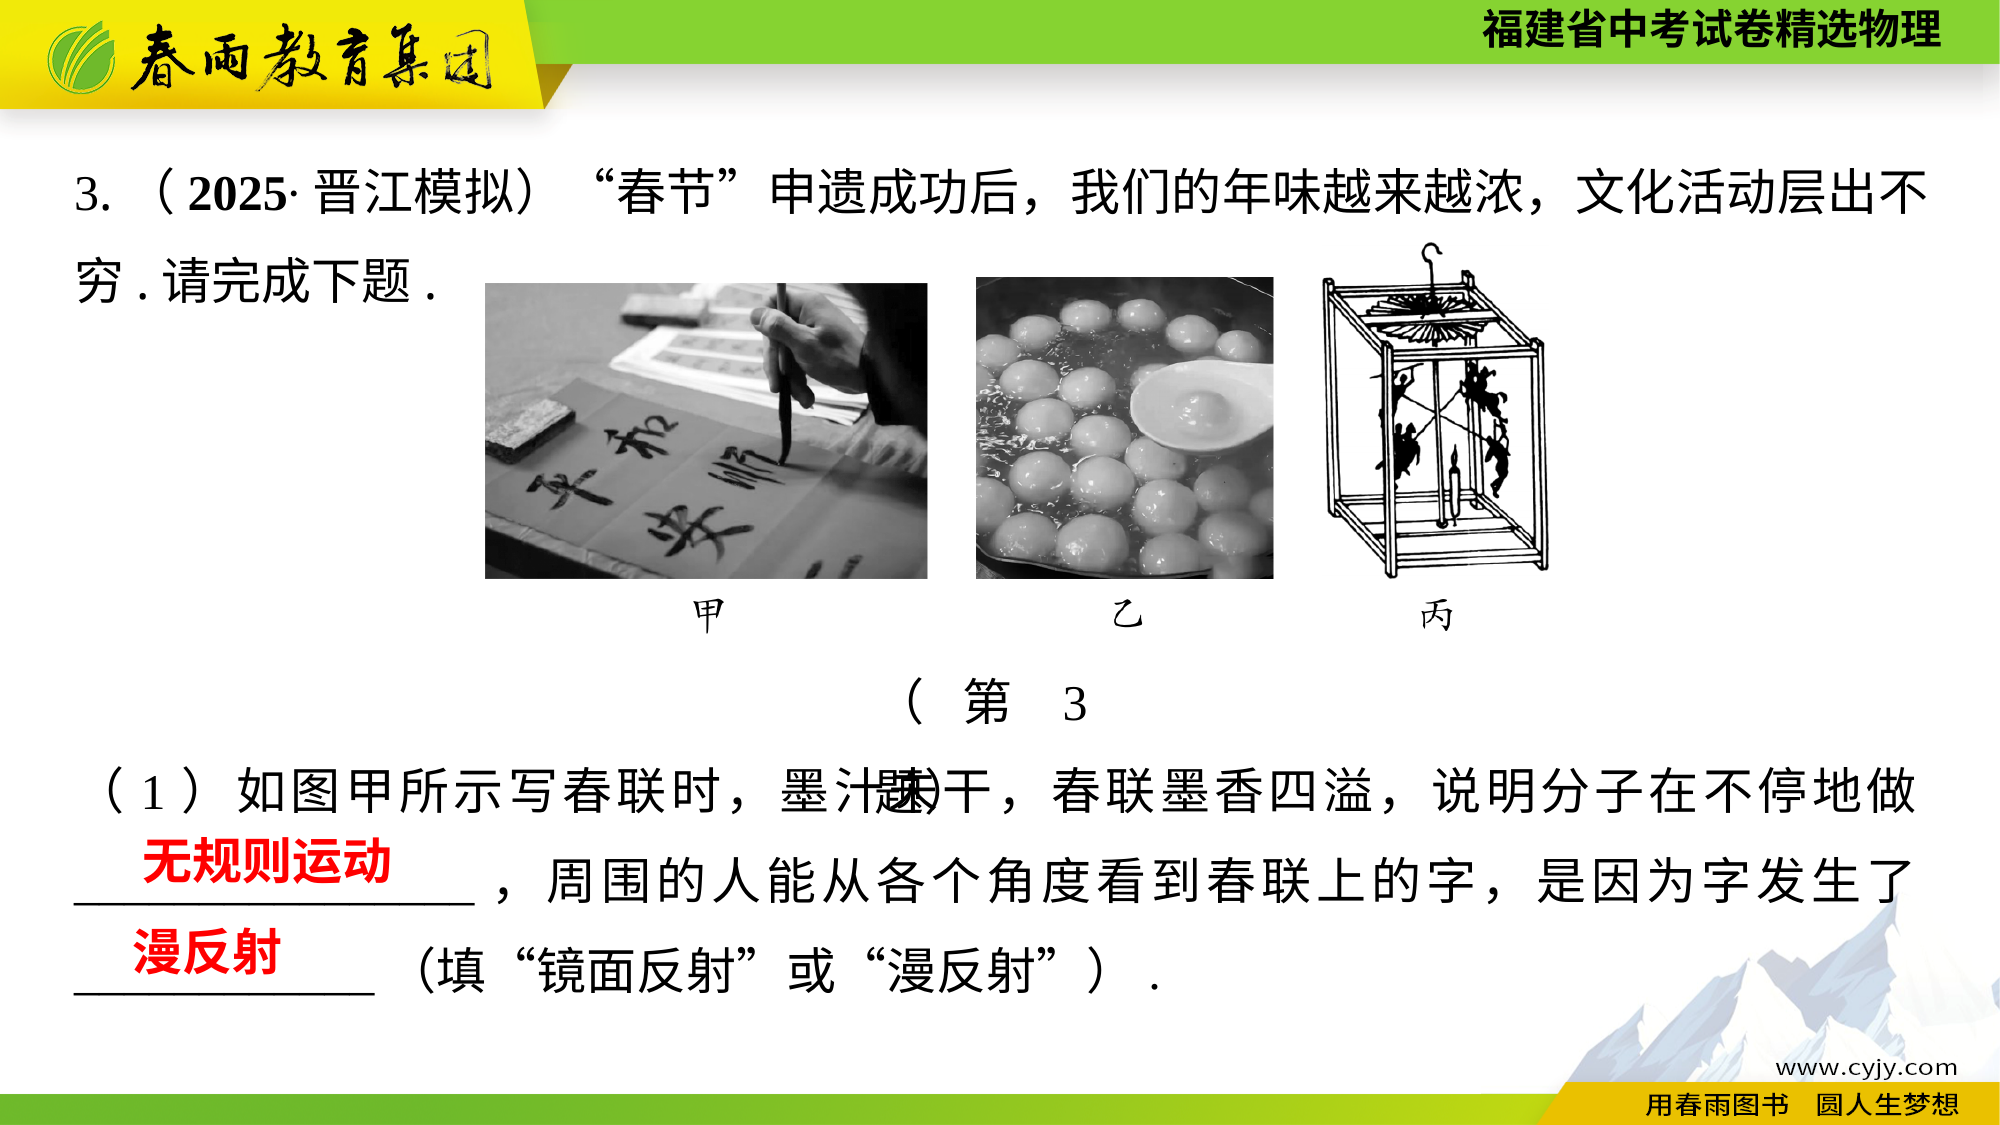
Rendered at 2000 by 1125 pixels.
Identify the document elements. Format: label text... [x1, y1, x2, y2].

text_box 无规则运动 [127, 822, 408, 897]
text_box （第3题） [859, 657, 1115, 739]
text_box 漫反射 [118, 913, 298, 989]
picture [0, 0, 2000, 1125]
list 3.（2025∙晋江模拟）“春节”申遗成功后，我们的年味越来越浓，文化活动层出不穷.请完成下题. （1）如图甲所示写春联时，墨汁未干，春联墨香四溢，说明分子在不停地做________________，周围的人能从各个角度看到春联上的字，是因为字发生了____________（填“镜面反射”或“漫反射”）. [59, 122, 1944, 1016]
